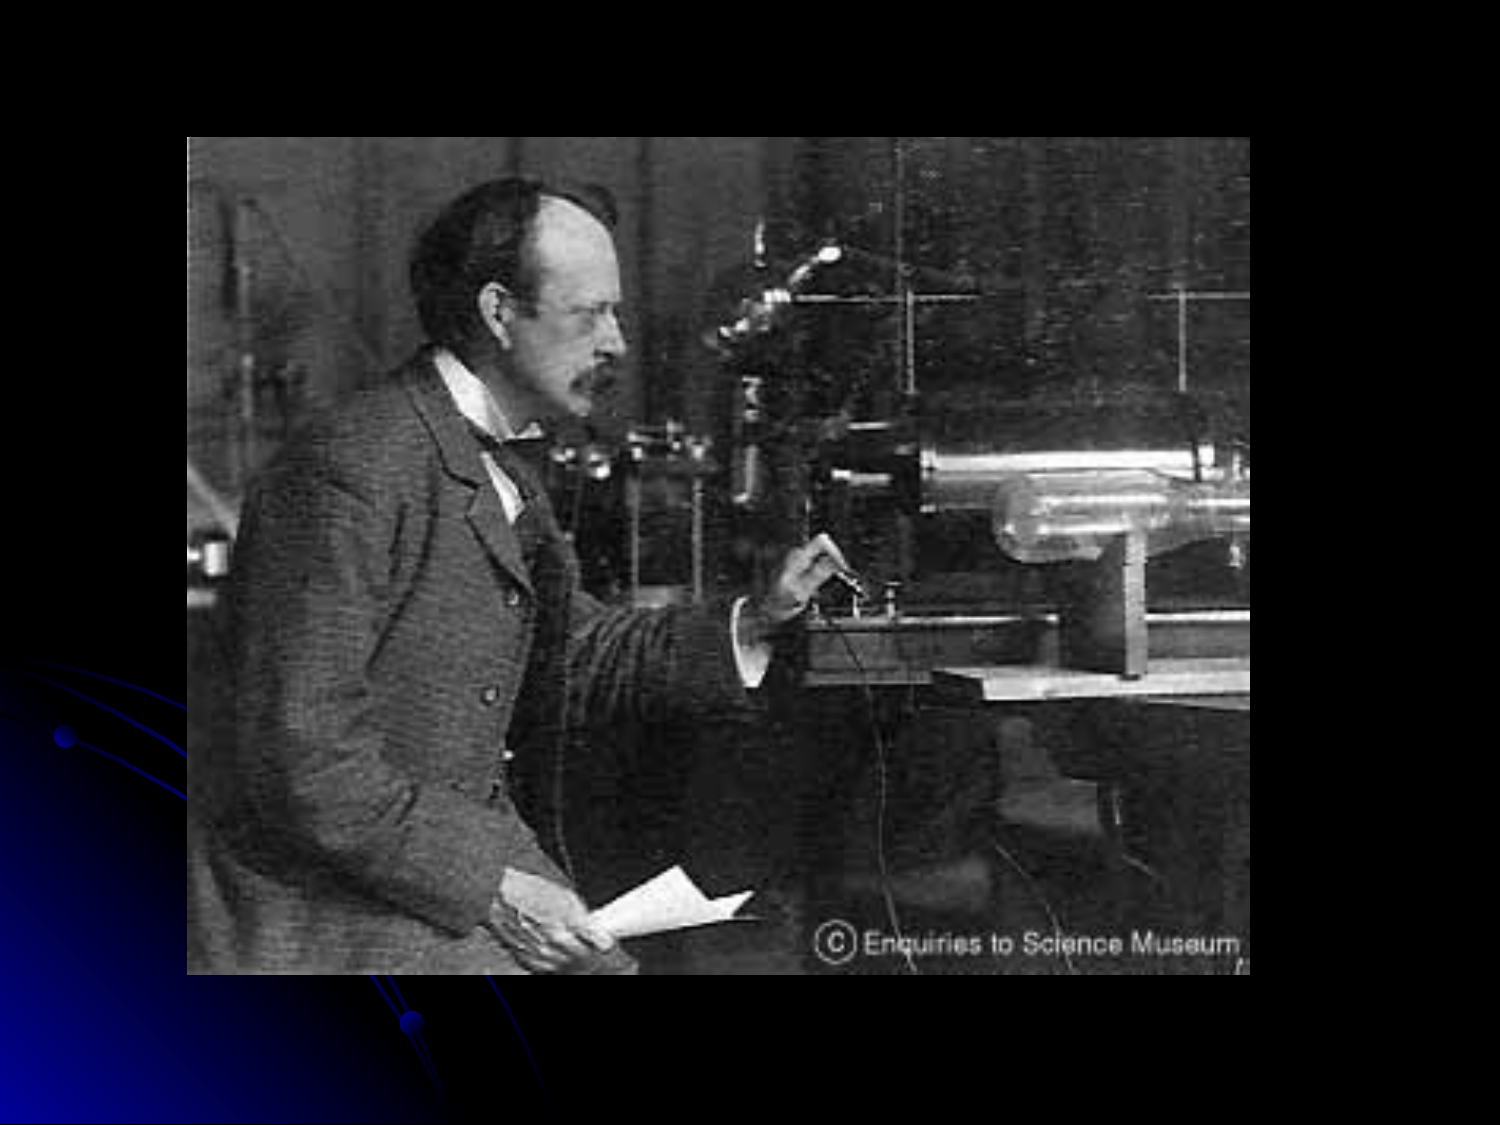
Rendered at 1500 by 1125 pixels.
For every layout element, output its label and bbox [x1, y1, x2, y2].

picture [187, 137, 1251, 975]
